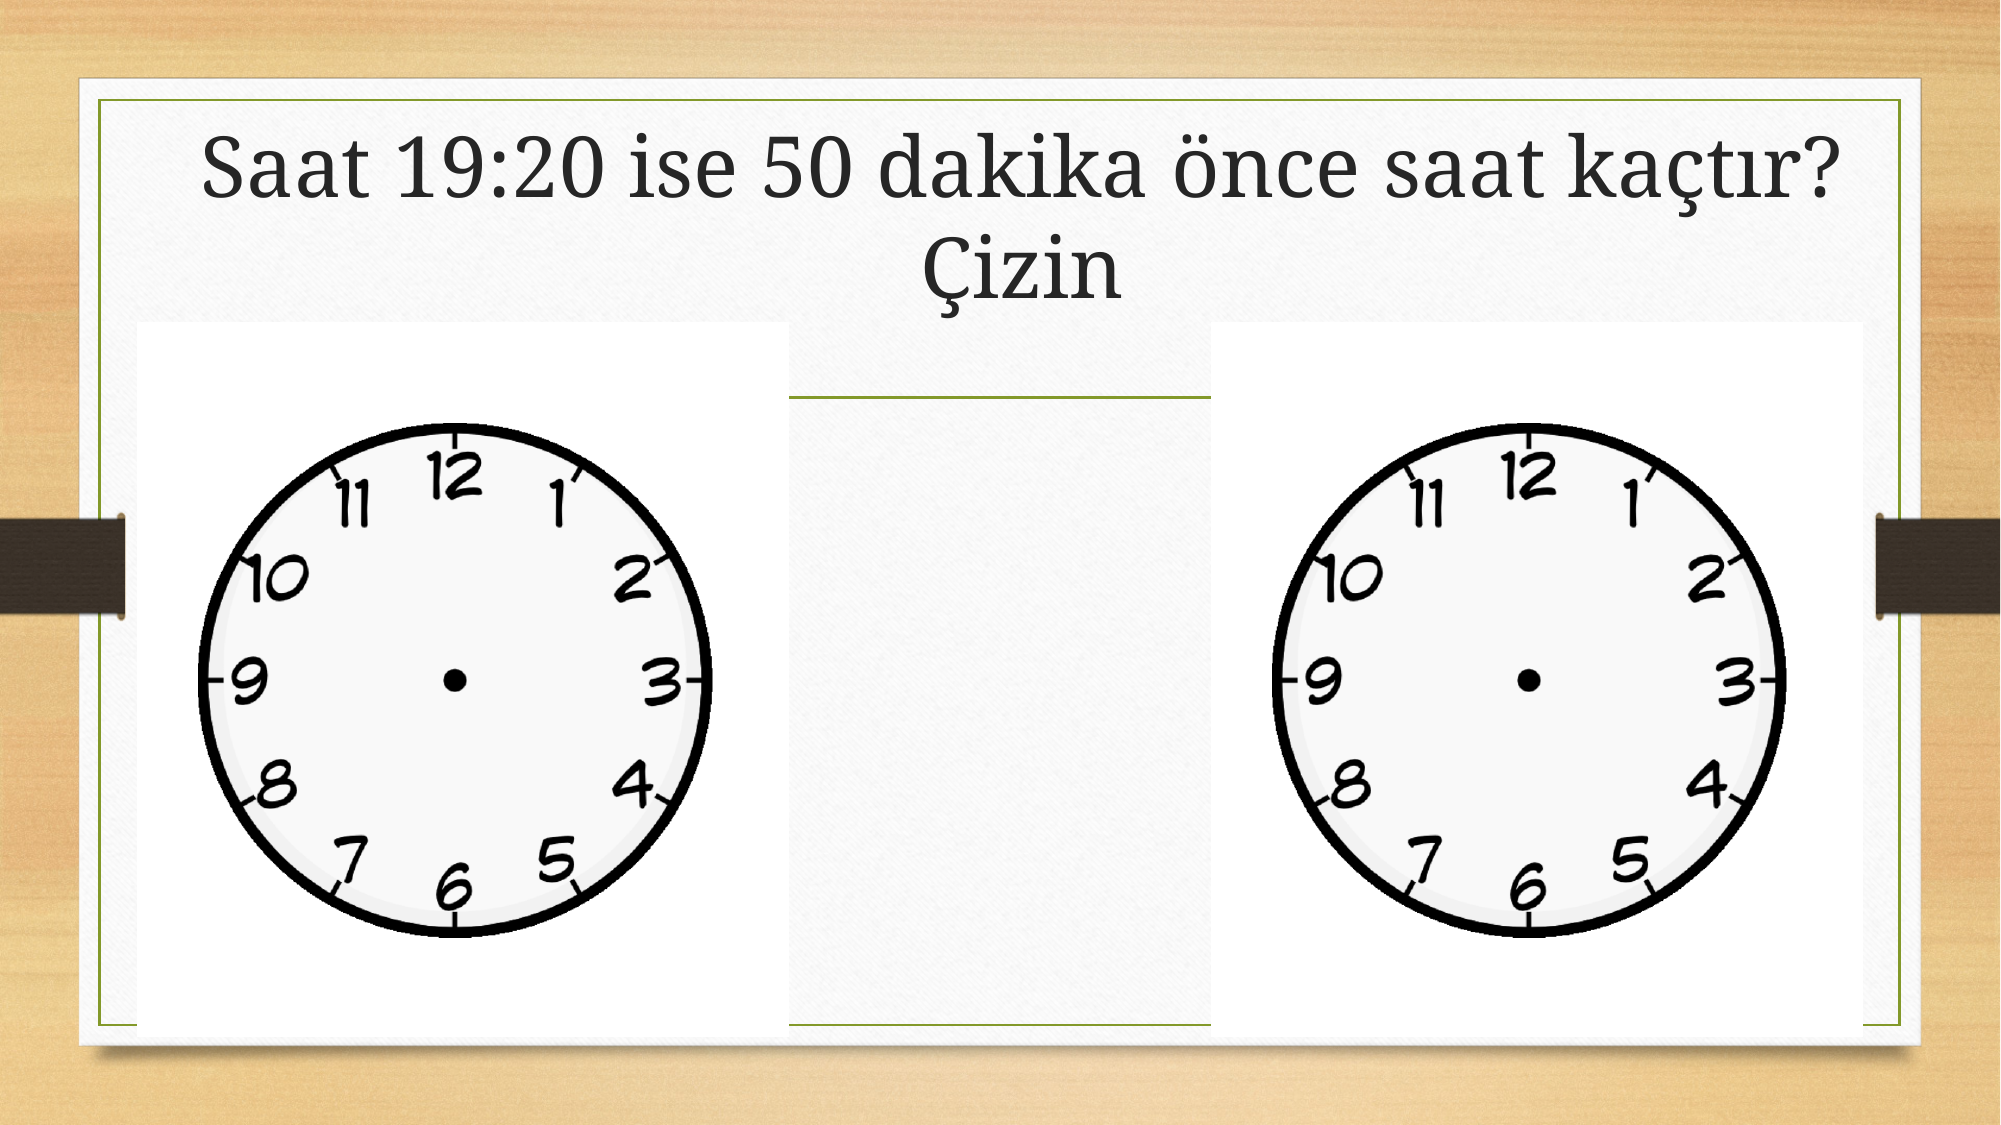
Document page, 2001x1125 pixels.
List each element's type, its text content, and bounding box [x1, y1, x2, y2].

picture [0, 0, 2001, 1125]
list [137, 322, 789, 1037]
title Saat 19:20 ise 50 dakika önce saat kaçtır? Çizin [137, 105, 1908, 323]
